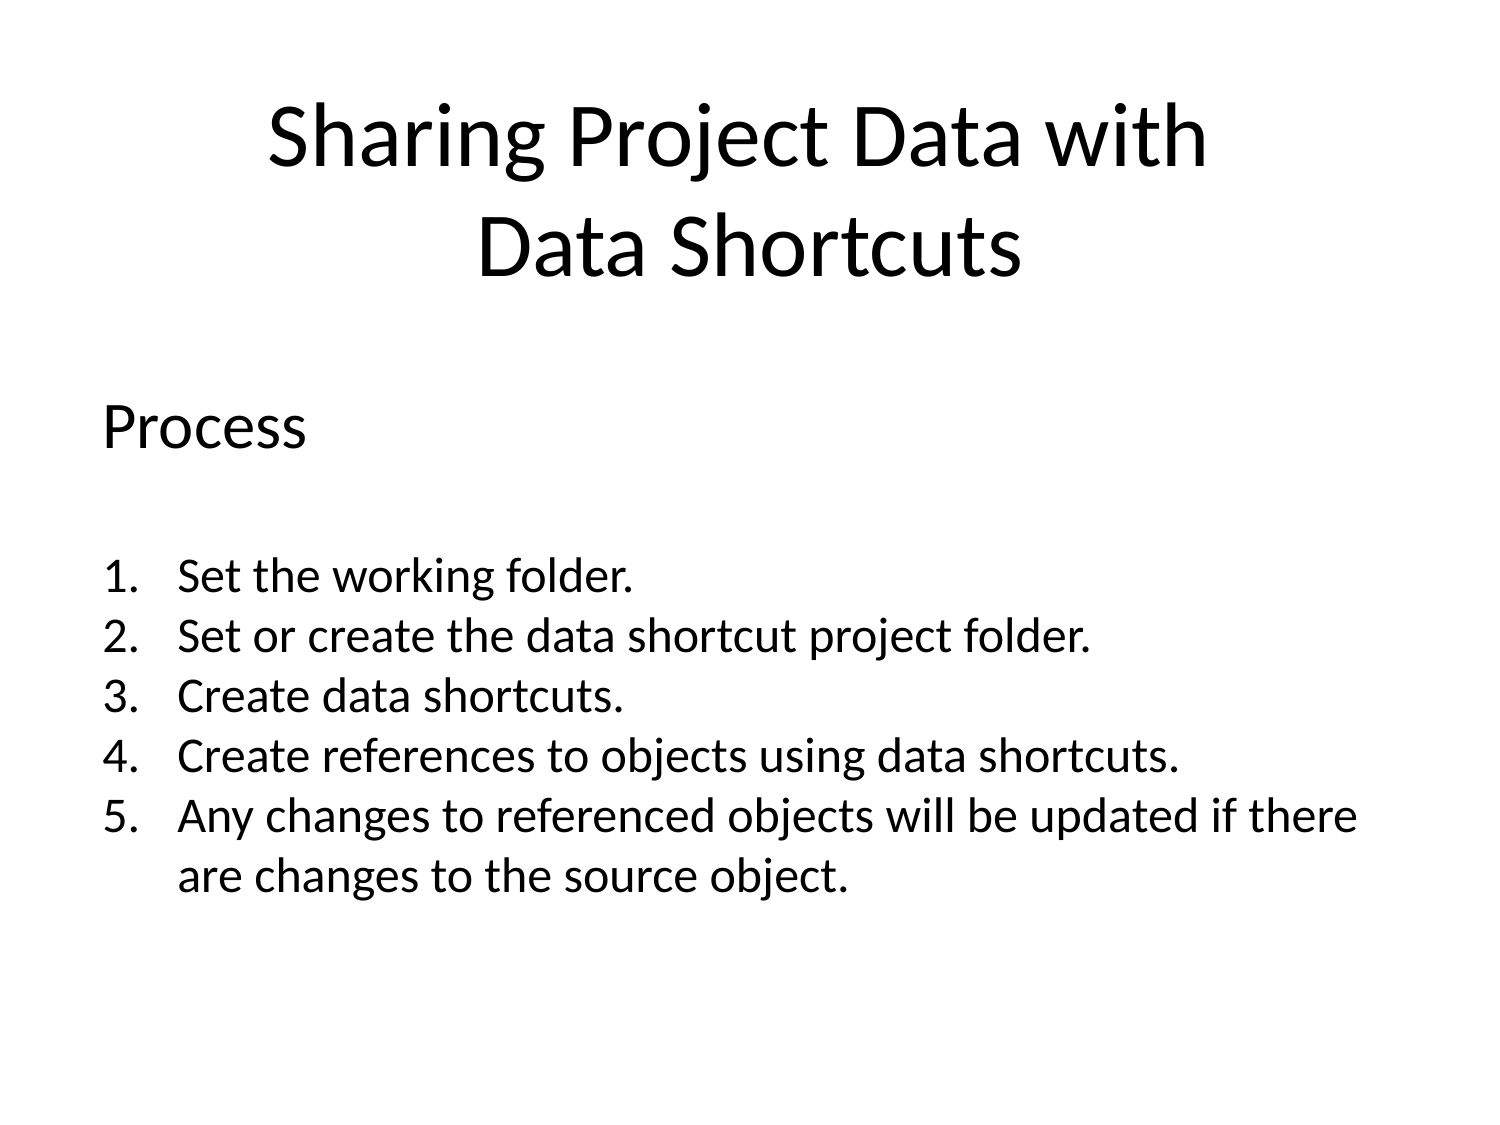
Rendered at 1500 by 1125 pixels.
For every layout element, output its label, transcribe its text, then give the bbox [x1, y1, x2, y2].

title Sharing Project Data with Data Shortcuts [75, 45, 1425, 325]
text_box Process Set the working folder. Set or create the data shortcut project folder. Create data shortcuts. Create references to objects using data shortcuts. Any changes to referenced objects will be updated if there are changes to the source object. [87, 374, 1425, 990]
